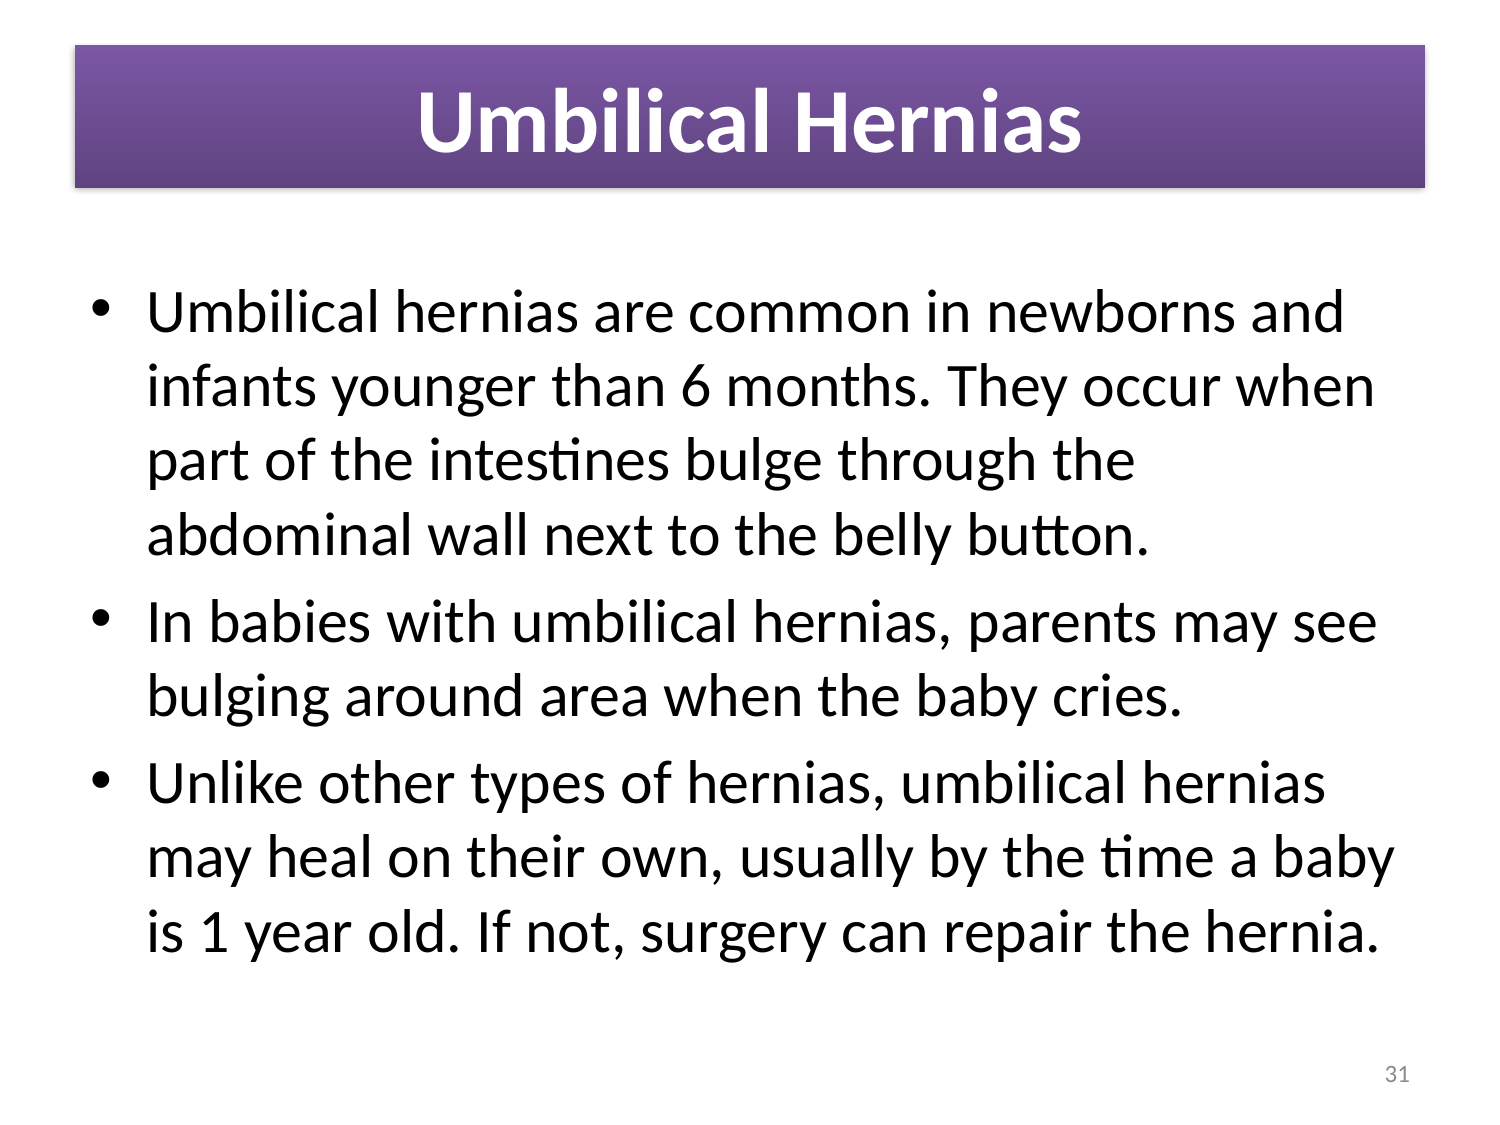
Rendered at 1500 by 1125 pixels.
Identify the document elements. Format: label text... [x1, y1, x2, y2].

slide_number 31 [1074, 1042, 1425, 1103]
list Umbilical hernias are common in newborns and infants younger than 6 months. They occur when part of the intestines bulge through the abdominal wall next to the belly button. In babies with umbilical hernias, parents may see bulging around area when the baby cries. Unlike other types of hernias, umbilical hernias may heal on their own, usually by the time a baby is 1 year old. If not, surgery can repair the hernia. [75, 262, 1425, 1005]
title Umbilical Hernias [75, 45, 1425, 188]
